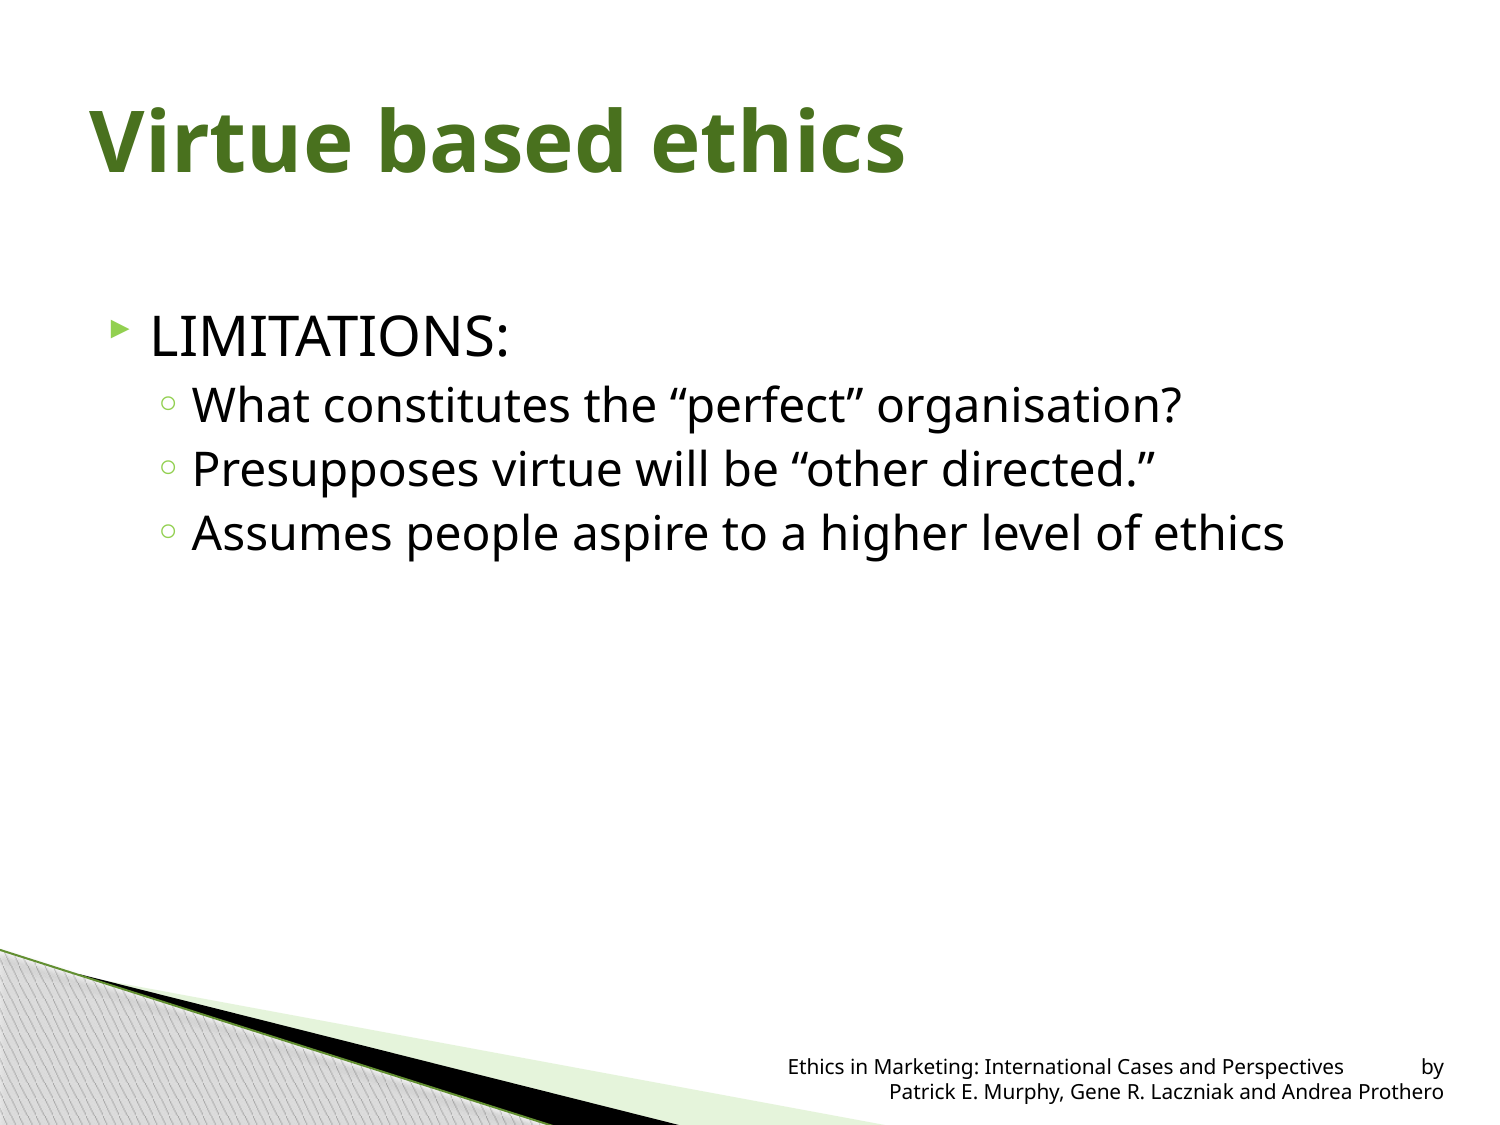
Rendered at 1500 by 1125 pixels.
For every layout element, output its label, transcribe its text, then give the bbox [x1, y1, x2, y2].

list LIMITATIONS: What constitutes the “perfect” organisation? Presupposes virtue will be “other directed.” Assumes people aspire to a higher level of ethics [75, 292, 1425, 1035]
title Virtue based ethics [75, 45, 1425, 233]
footer Ethics in Marketing: International Cases and Perspectives by Patrick E. Murphy, Gene R. Laczniak and Andrea Prothero [718, 1051, 1459, 1112]
